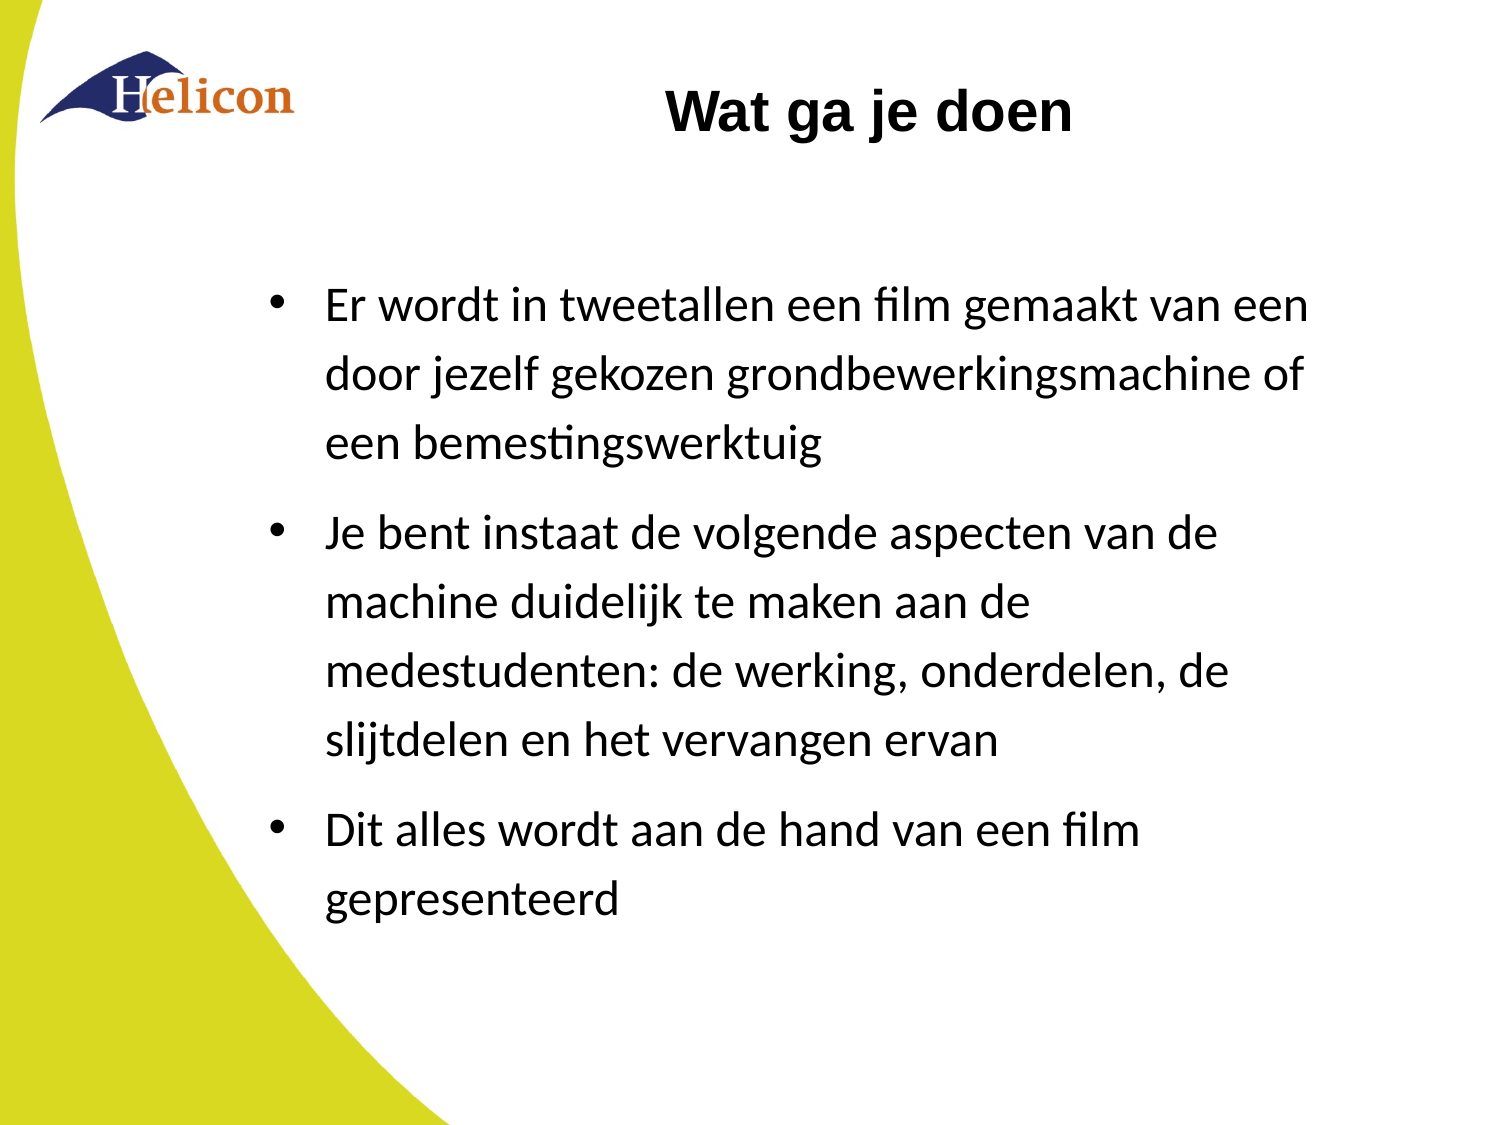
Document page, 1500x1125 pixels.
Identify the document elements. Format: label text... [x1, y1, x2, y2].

text_box Er wordt in tweetallen een film gemaakt van een door jezelf gekozen grondbewerkingsmachine of een bemestingswerktuig Je bent instaat de volgende aspecten van de machine duidelijk te maken aan de medestudenten: de werking, onderdelen, de slijtdelen en het vervangen ervan Dit alles wordt aan de hand van een film gepresenteerd [253, 255, 1376, 933]
picture [0, 0, 1500, 1125]
title Wat ga je doen [324, 54, 1415, 161]
